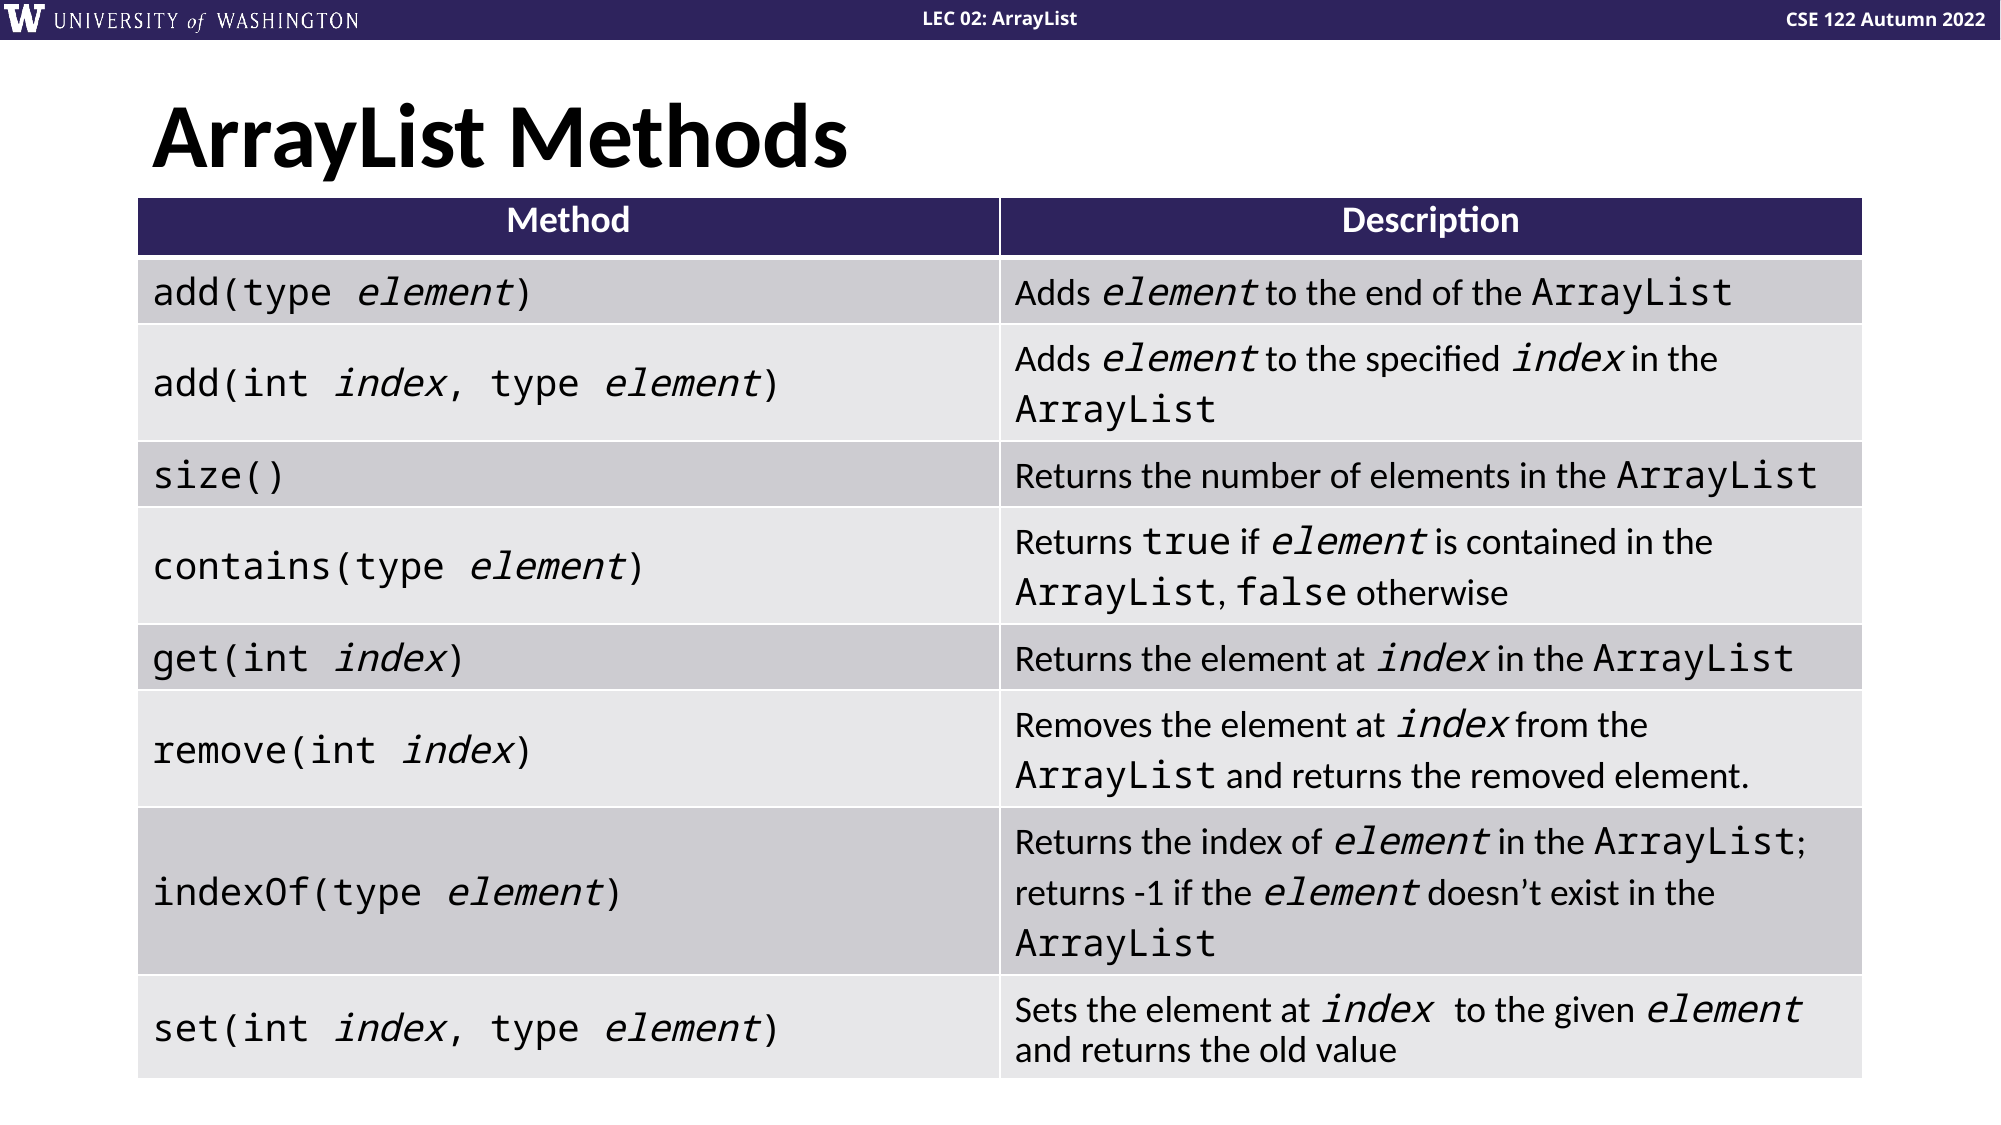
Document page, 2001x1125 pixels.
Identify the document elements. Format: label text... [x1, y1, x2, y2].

table_cell Removes the element at index from the ArrayList and returns the removed element. [1001, 691, 1862, 806]
table_cell remove(int index) [138, 691, 999, 806]
table_cell Sets the element at index to the given element and returns the old value [1001, 976, 1862, 1078]
table_cell size() [138, 442, 999, 506]
table_cell get(int index) [138, 625, 999, 689]
table_cell Adds element to the end of the ArrayList [1001, 260, 1862, 323]
table_cell indexOf(type element) [138, 808, 999, 974]
table_header Method [138, 198, 999, 255]
table_cell Returns the index of element in the ArrayList; returns -1 if the element doesn’t exist in the ArrayList [1001, 808, 1862, 974]
table_cell Returns the element at index in the ArrayList [1001, 625, 1862, 689]
table_cell add(int index, type element) [138, 325, 999, 440]
table_header Description [1001, 198, 1862, 255]
table_cell set(int index, type element) [138, 976, 999, 1078]
table_cell add(type element) [138, 260, 999, 323]
table_cell contains(type element) [138, 508, 999, 623]
picture [4, 4, 358, 33]
table_cell Returns the number of elements in the ArrayList [1001, 442, 1862, 506]
title ArrayList Methods [137, 74, 1863, 196]
table_cell Adds element to the specified index in the ArrayList [1001, 325, 1862, 440]
table_cell Returns true if element is contained in the ArrayList, false otherwise [1001, 508, 1862, 623]
